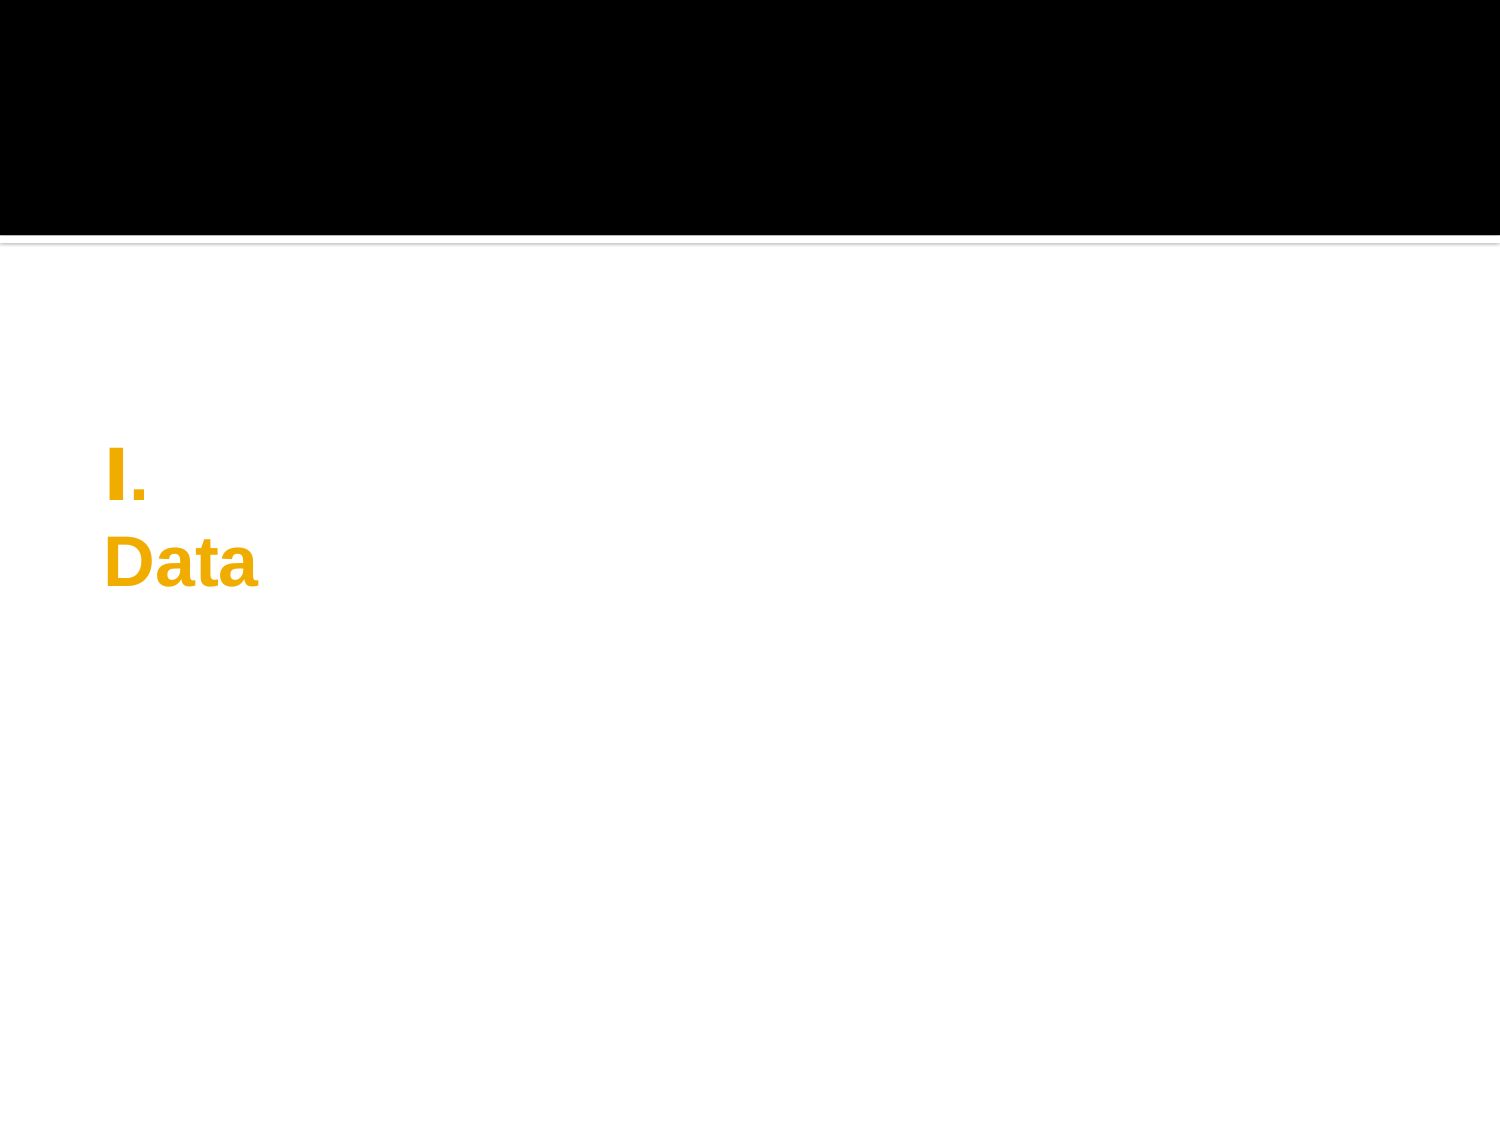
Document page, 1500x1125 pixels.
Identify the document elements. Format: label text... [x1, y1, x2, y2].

title Ⅰ. Data [88, 420, 1439, 609]
